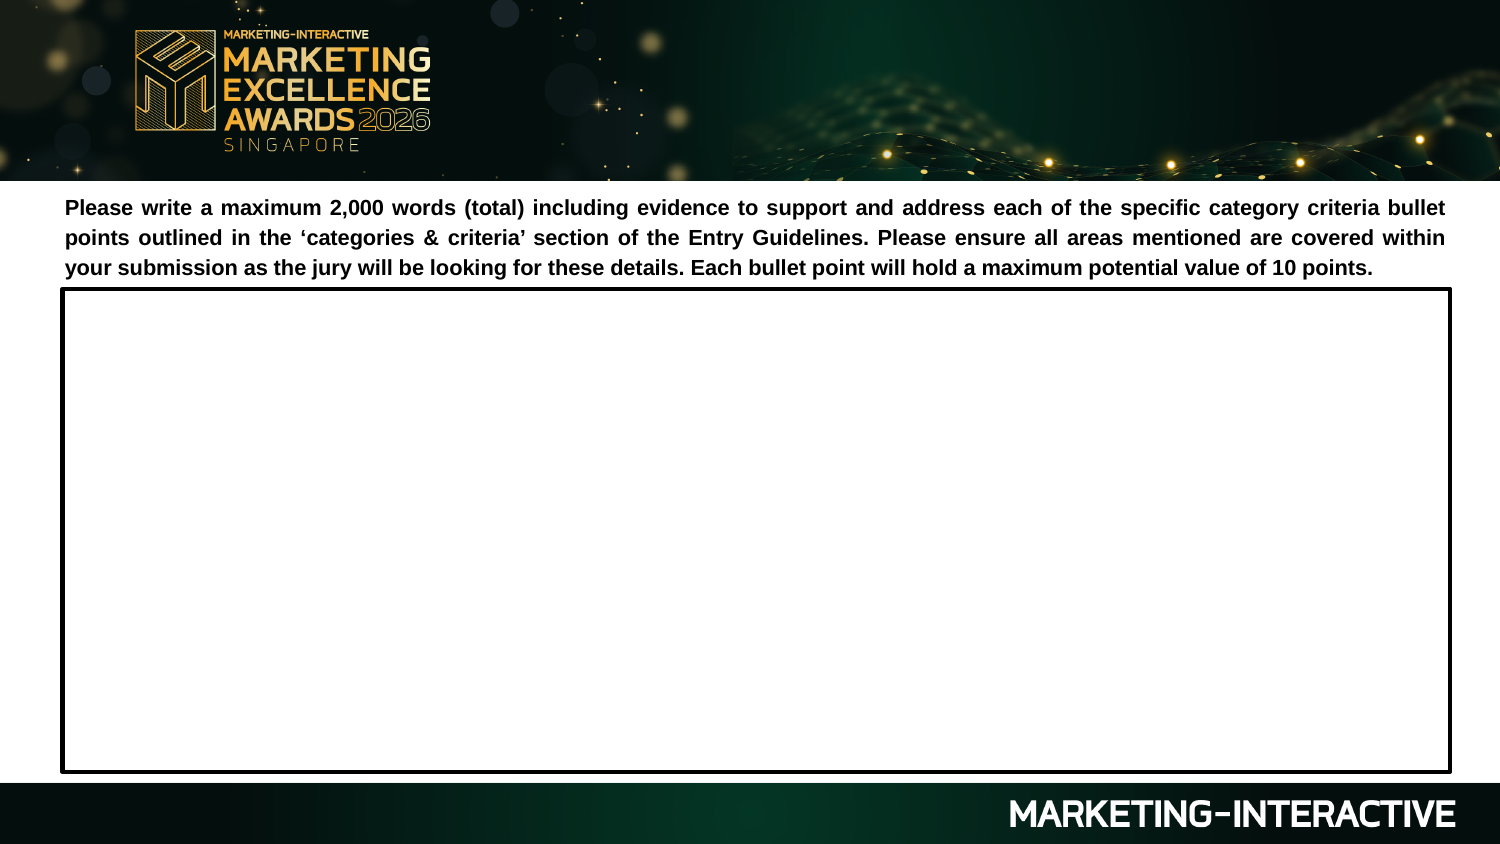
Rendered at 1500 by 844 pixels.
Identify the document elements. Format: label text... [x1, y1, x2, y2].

text_box Please write a maximum 2,000 words (total) including evidence to support and address each of the specific category criteria bullet points outlined in the ‘categories & criteria’ section of the Entry Guidelines. Please ensure all areas mentioned are covered within your submission as the jury will be looking for these details. Each bullet point will hold a maximum potential value of 10 points. [49, 182, 1463, 288]
text_box [60, 287, 1452, 774]
picture [0, 0, 1500, 844]
